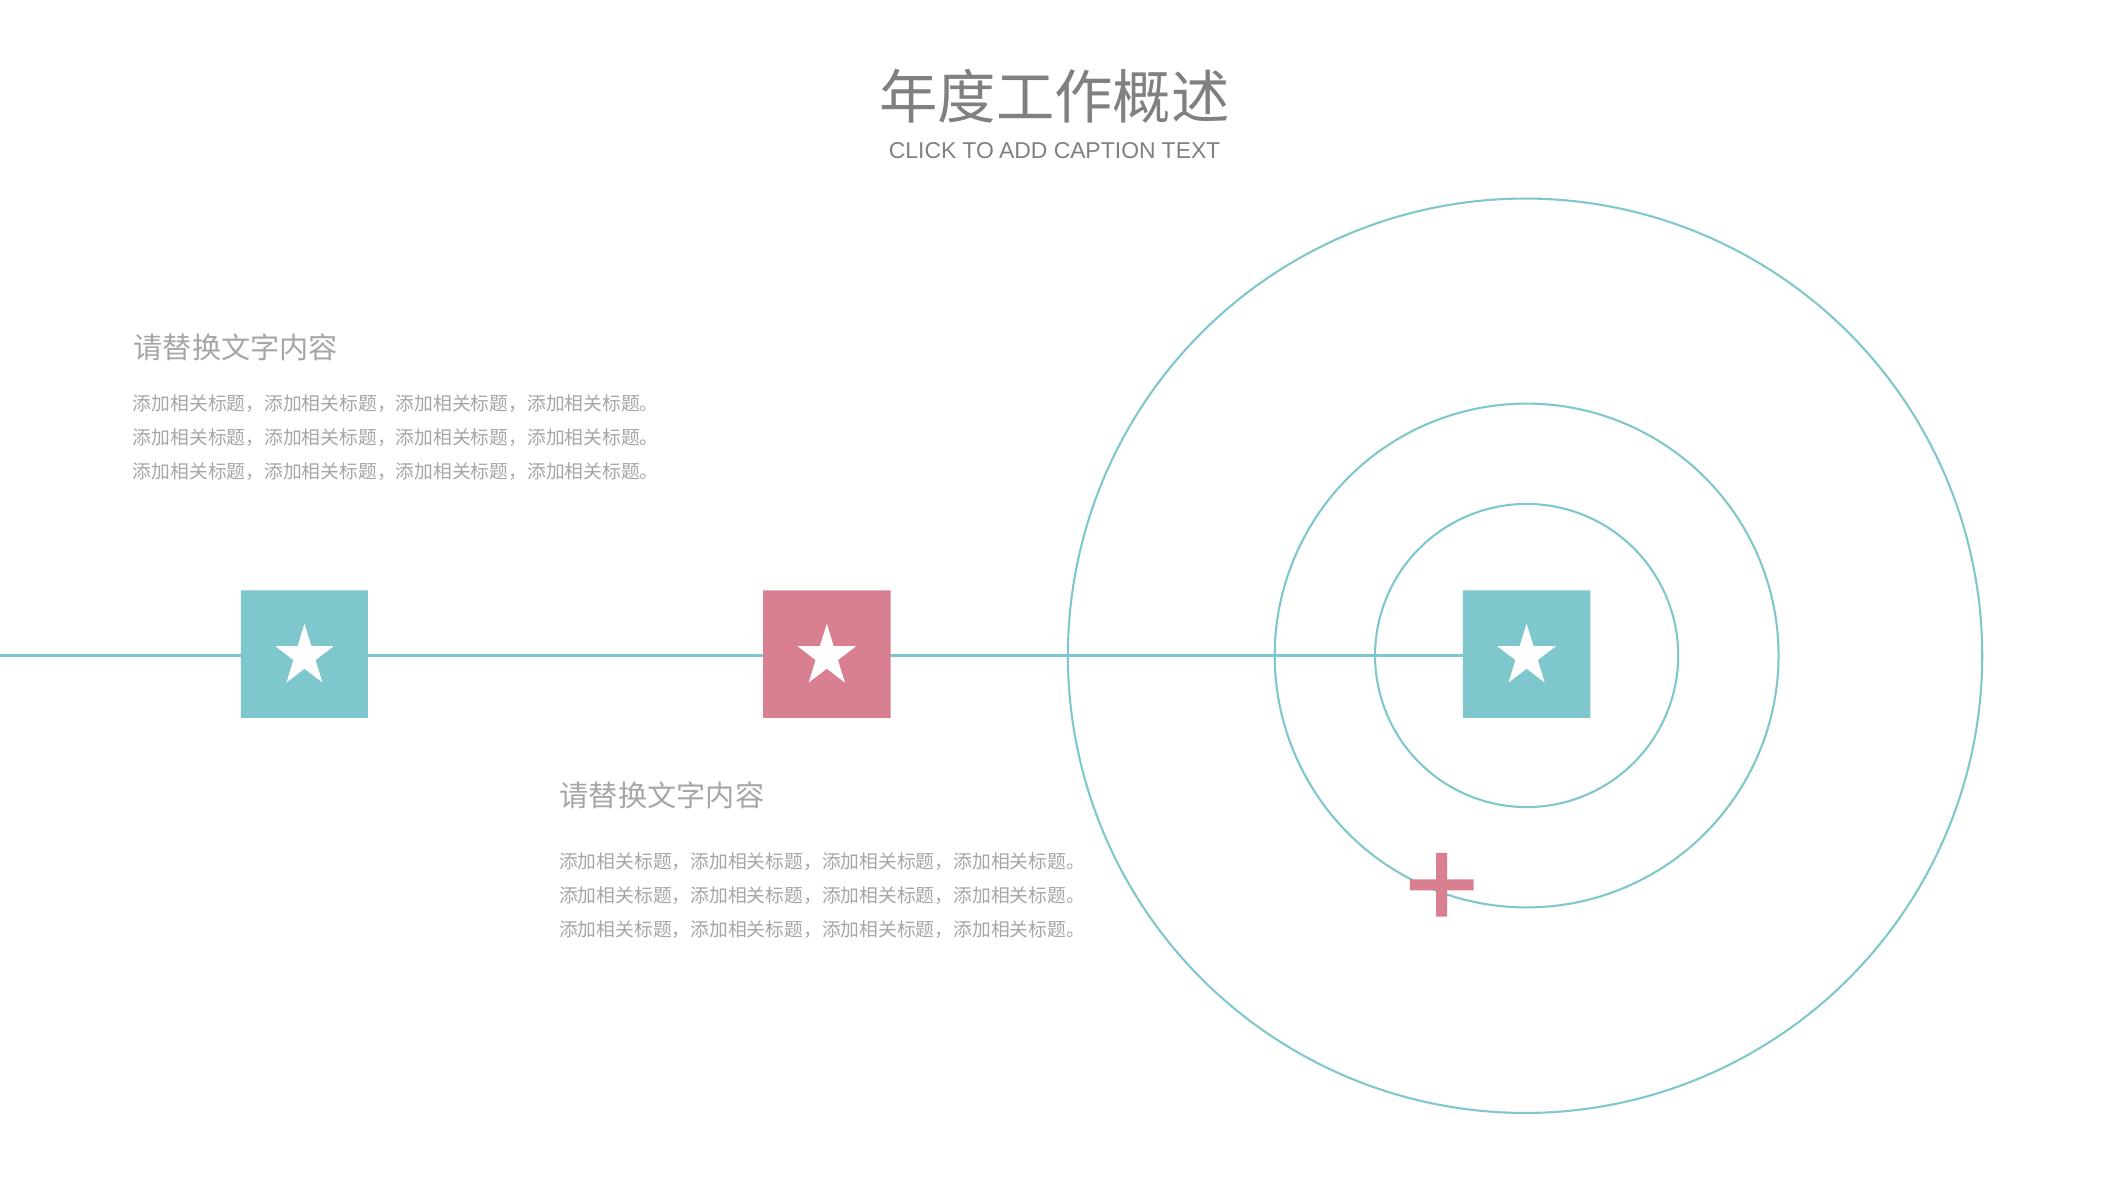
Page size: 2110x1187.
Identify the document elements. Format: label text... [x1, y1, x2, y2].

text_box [240, 590, 369, 718]
text_box [1409, 852, 1475, 918]
text_box [1066, 197, 1984, 1114]
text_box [559, 776, 1095, 941]
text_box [1462, 590, 1591, 718]
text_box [132, 329, 669, 483]
text_box CLICK TO ADD CAPTION TEXT [865, 135, 1245, 163]
text_box 年度工作概述 [865, 60, 1245, 131]
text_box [763, 590, 891, 718]
